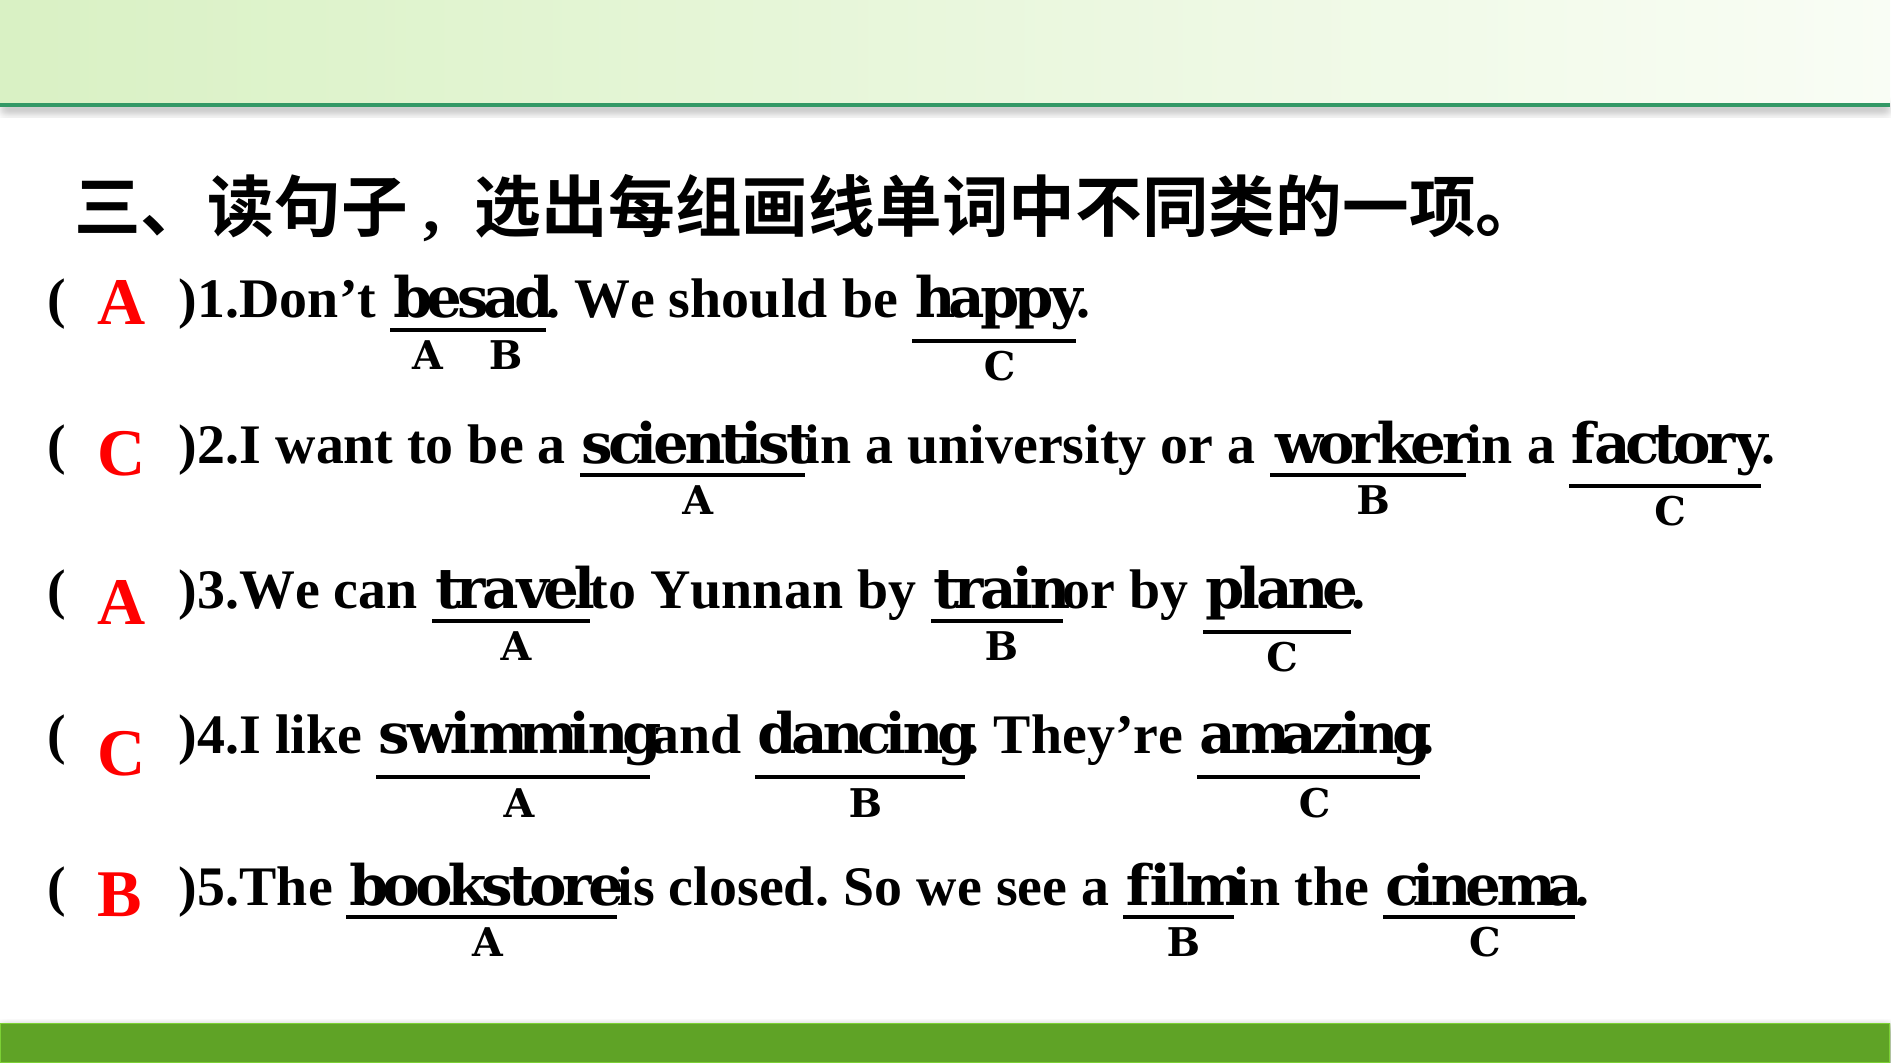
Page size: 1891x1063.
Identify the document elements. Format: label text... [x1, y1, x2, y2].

text_box 三、读句子, 选出每组画线单词中不同类的一项。 [59, 141, 1833, 249]
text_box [47, 250, 1884, 981]
